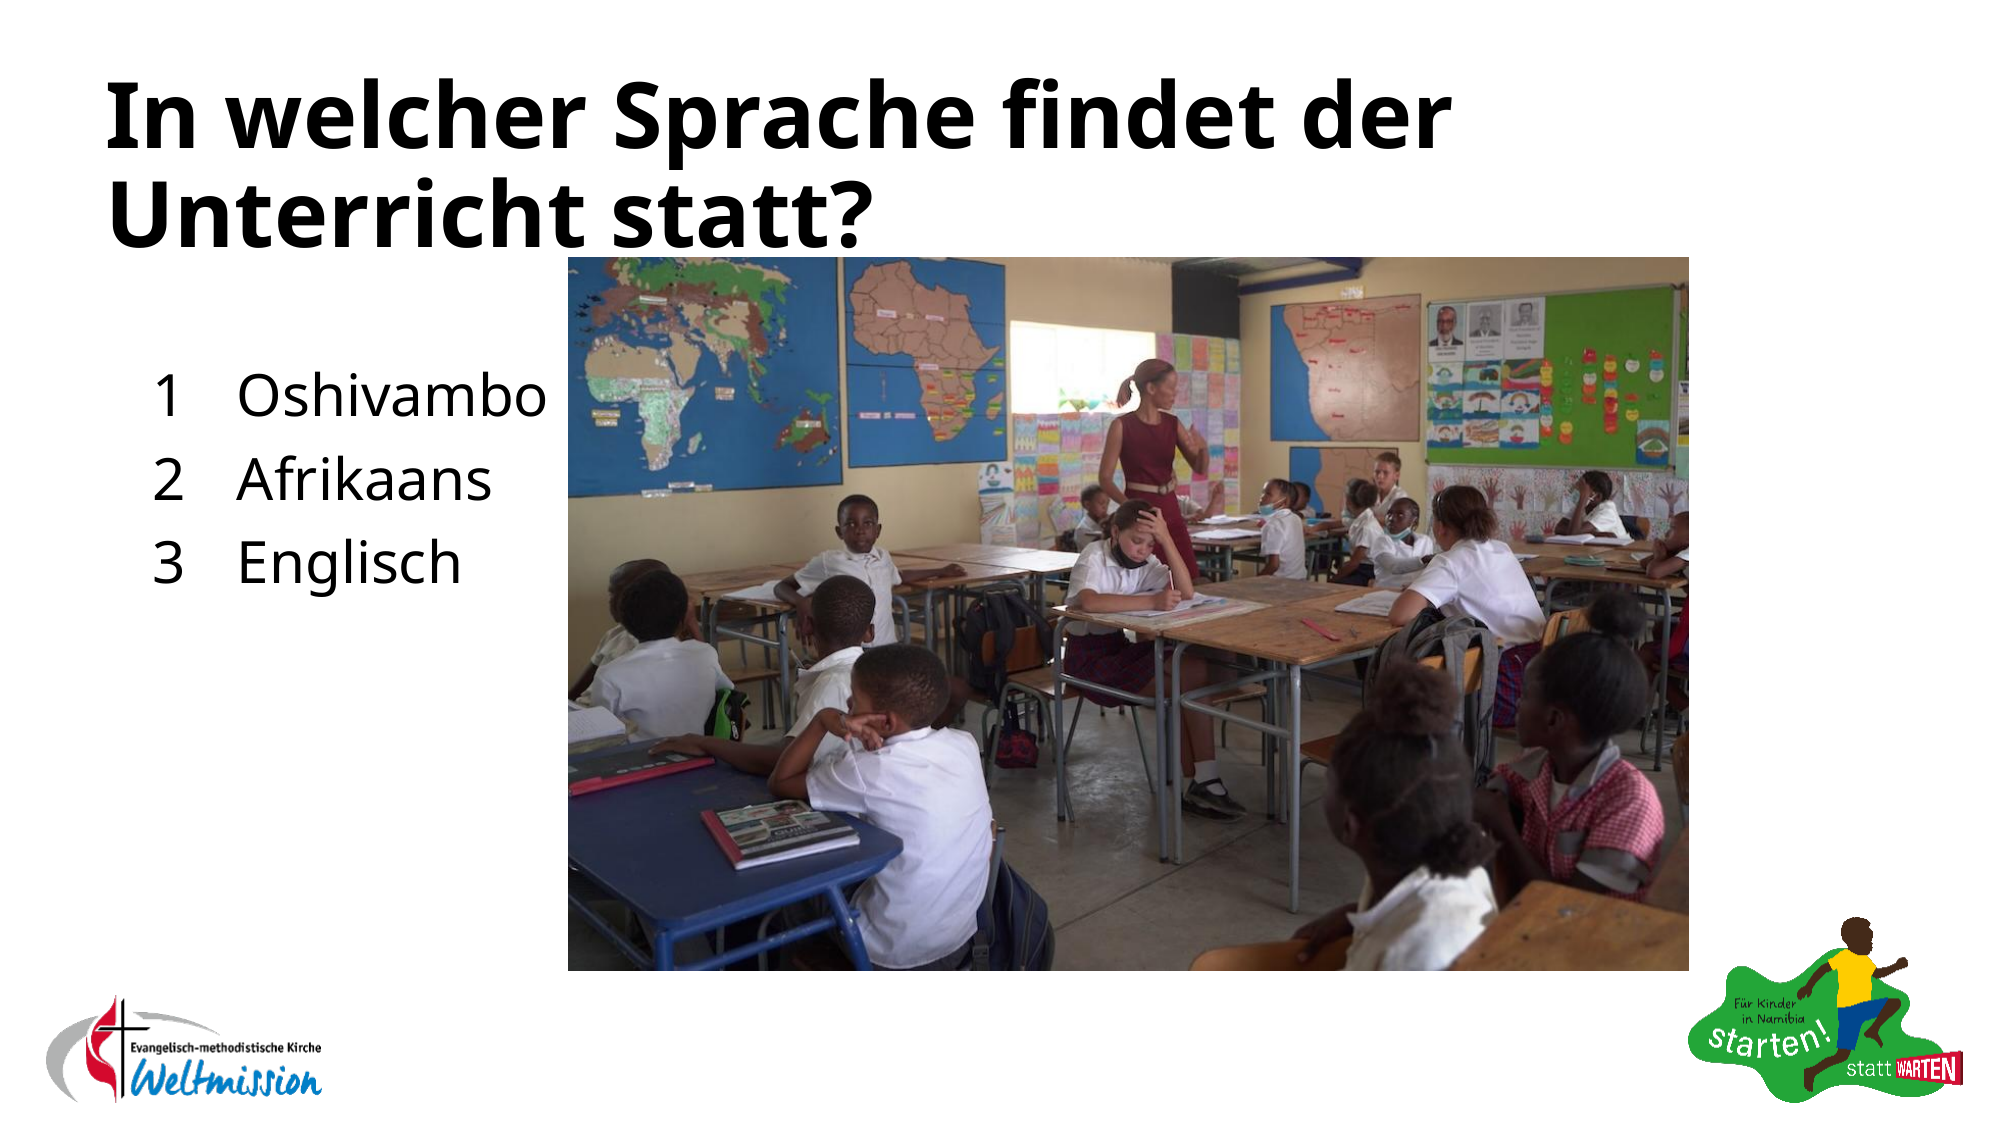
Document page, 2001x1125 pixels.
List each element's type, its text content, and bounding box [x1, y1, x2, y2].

title In welcher Sprache findet der Unterricht statt? [90, 59, 1923, 278]
list Oshivambo Afrikaans Englisch [137, 358, 568, 668]
picture [568, 257, 1963, 1103]
picture [46, 995, 322, 1103]
